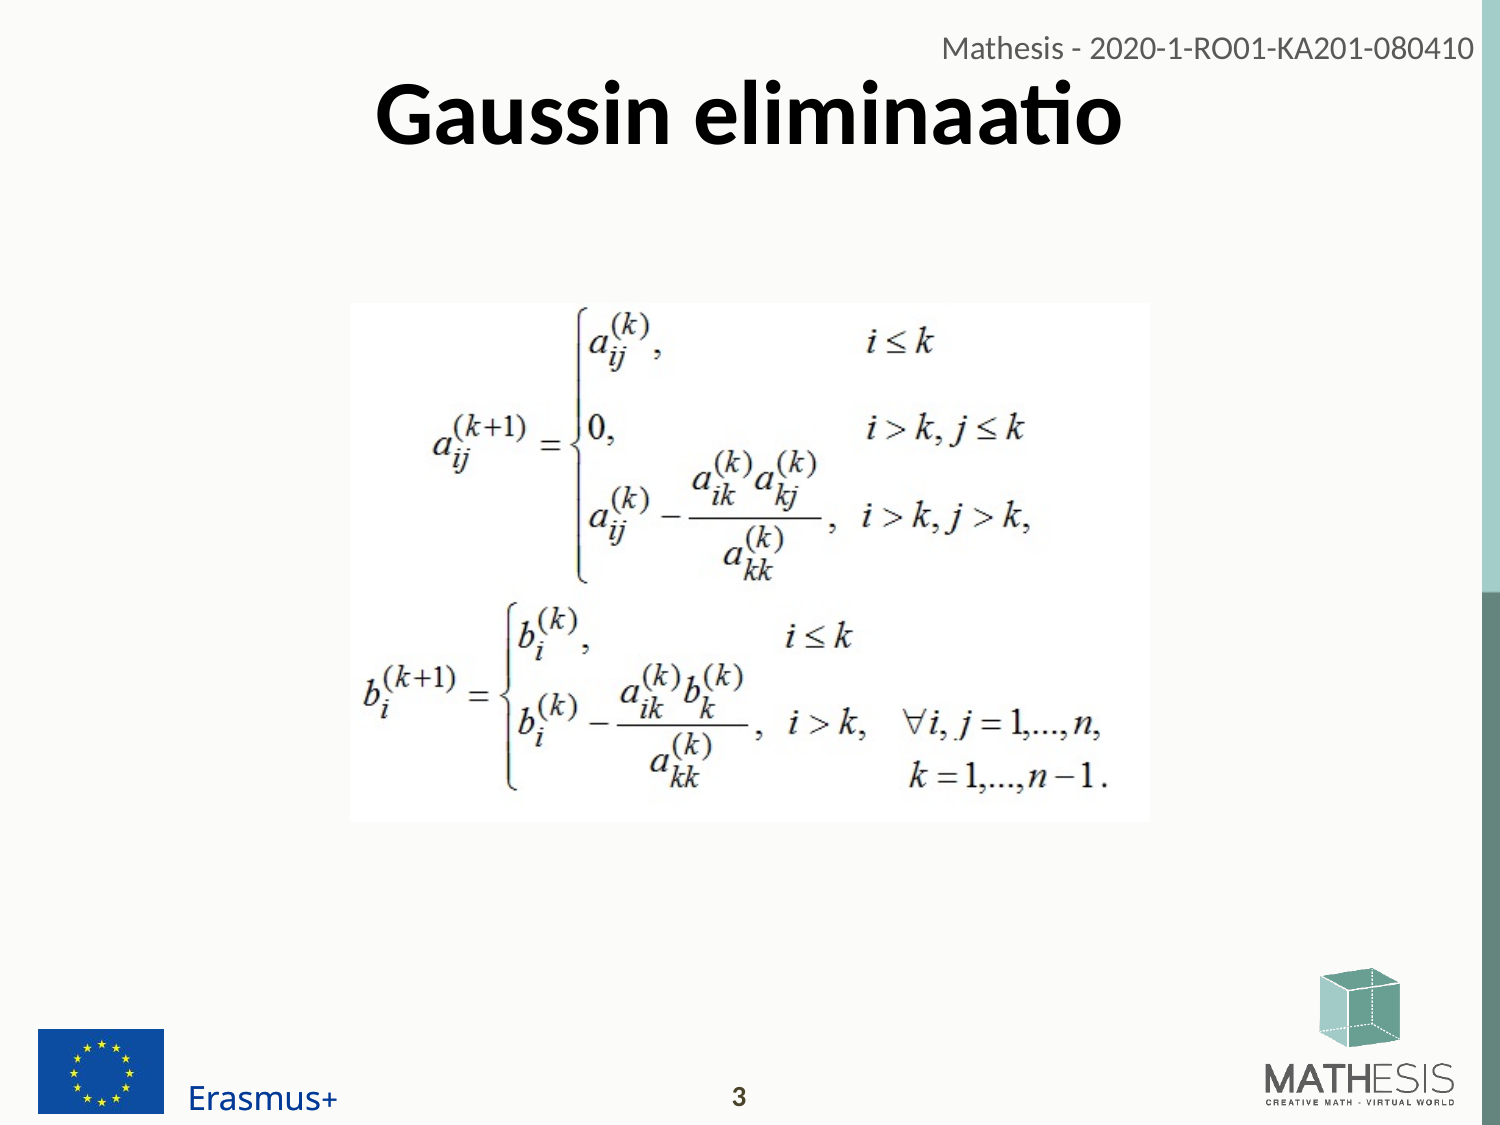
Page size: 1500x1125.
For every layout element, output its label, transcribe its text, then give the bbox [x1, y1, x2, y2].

picture [349, 303, 1151, 822]
title Gaussin eliminaatio [75, 45, 1425, 233]
list [75, 262, 1425, 1005]
picture [38, 1029, 164, 1114]
